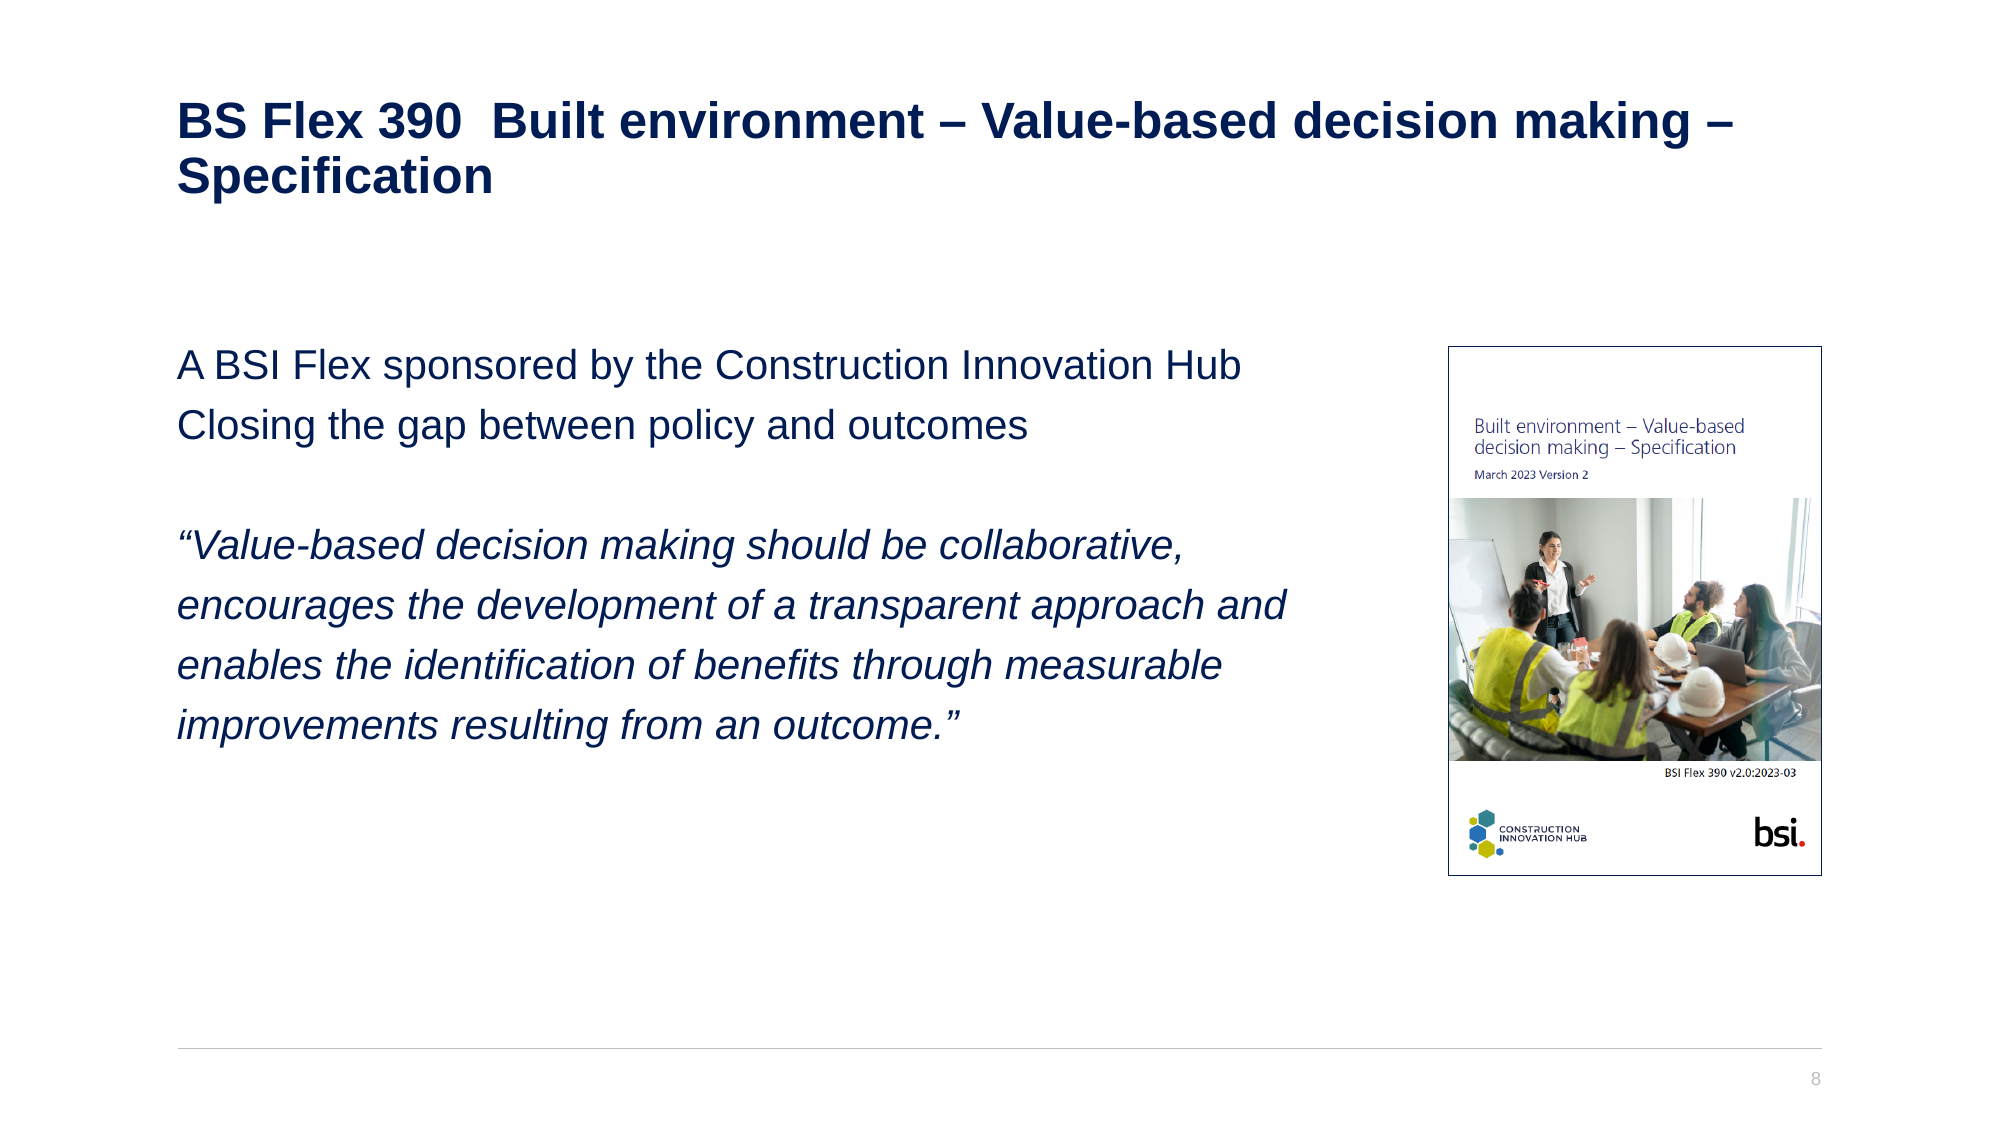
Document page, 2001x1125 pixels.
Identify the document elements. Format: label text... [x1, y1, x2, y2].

picture [1448, 346, 1822, 876]
title BS Flex 390 Built environment – Value-based decision making – Specification [176, 94, 1822, 206]
slide_number 8 [1386, 1048, 1837, 1108]
list A BSI Flex sponsored by the Construction Innovation Hub Closing the gap between policy and outcomes “Value-based decision making should be collaborative, encourages the development of a transparent approach and enables the identification of benefits through measurable improvements resulting from an outcome.” [176, 327, 1331, 995]
